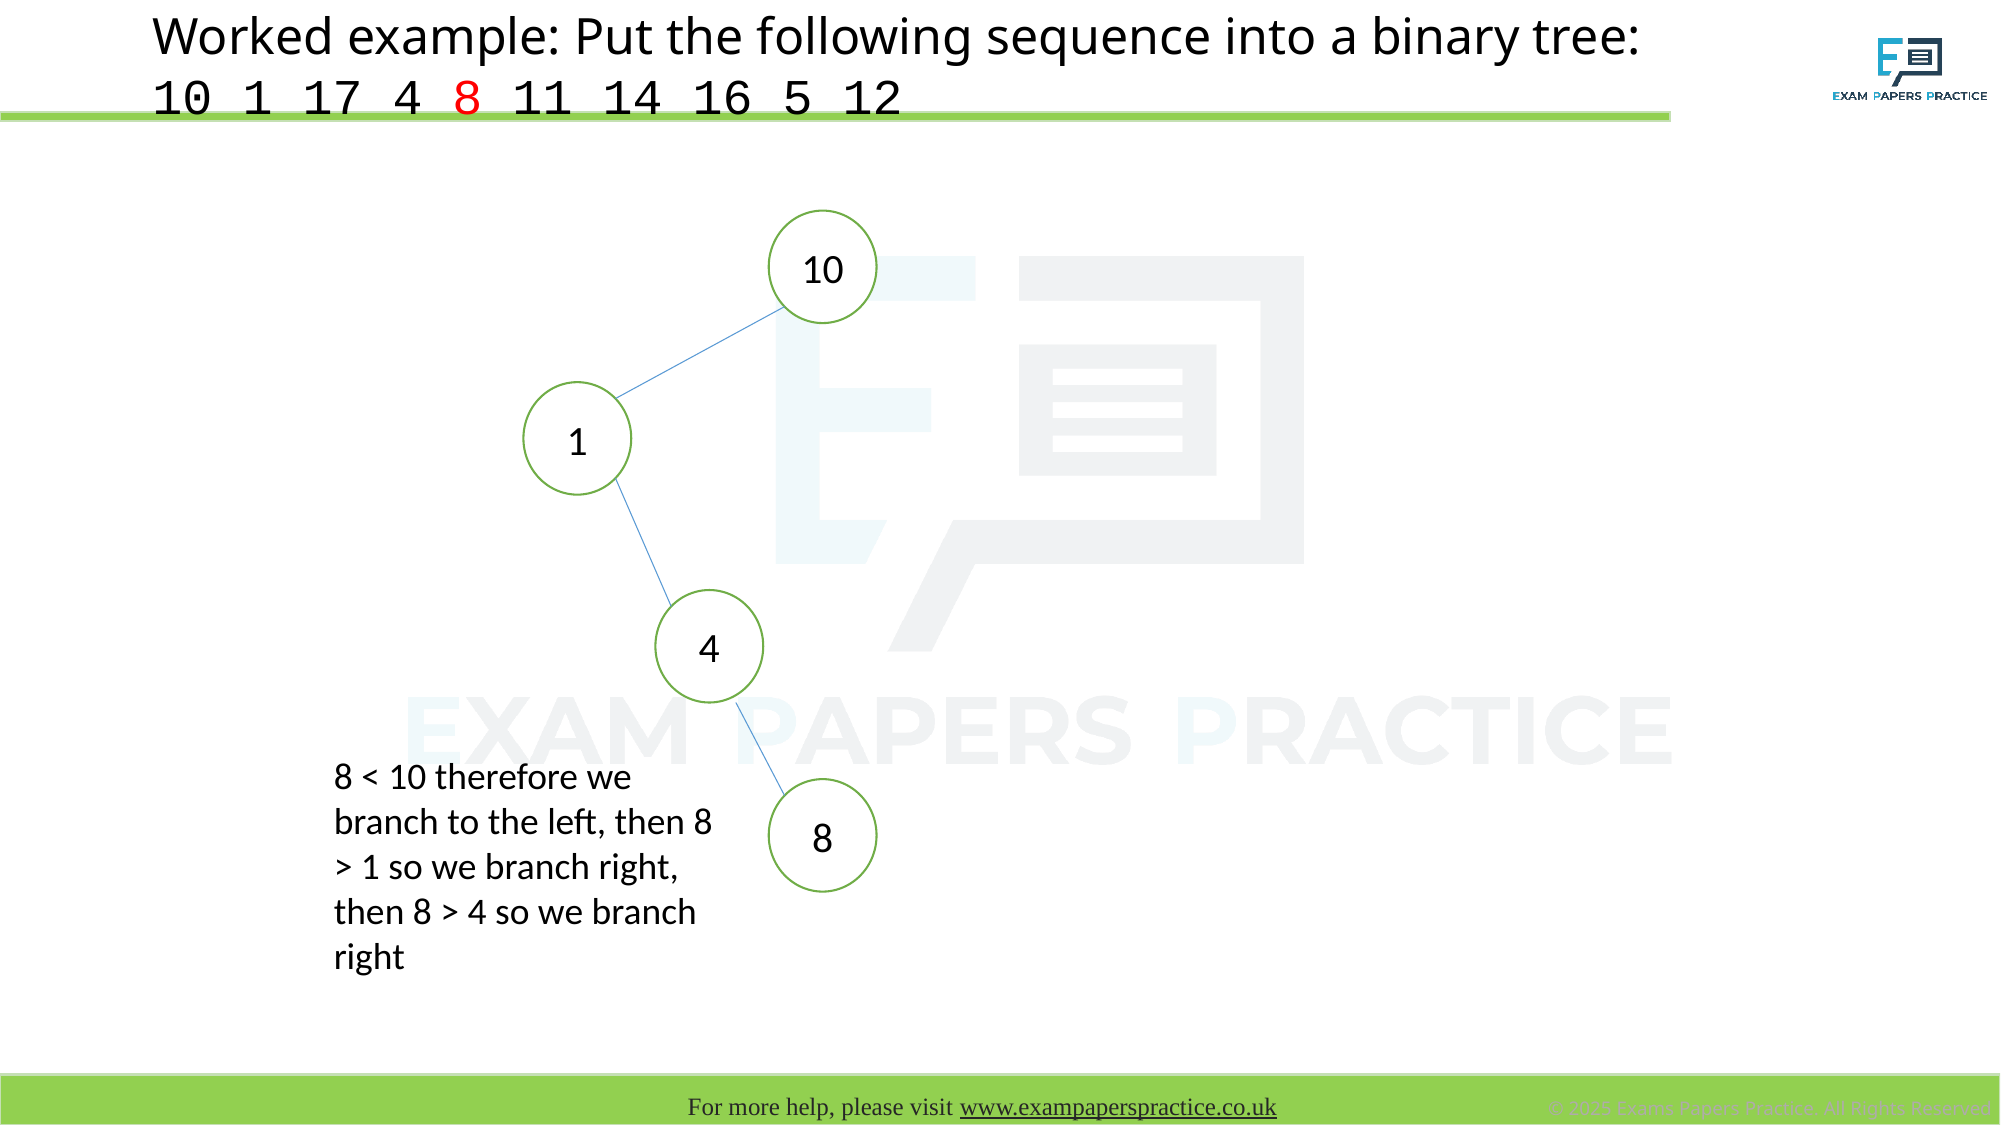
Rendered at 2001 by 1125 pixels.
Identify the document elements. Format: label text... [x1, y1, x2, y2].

text_box 8 [767, 778, 878, 893]
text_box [615, 306, 785, 399]
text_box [735, 702, 785, 796]
text_box 4 [654, 588, 765, 704]
text_box 8 < 10 therefore we branch to the left, then 8 > 1 so we branch right, then 8 > 4 so we branch right [319, 745, 736, 985]
text_box 1 [522, 381, 633, 496]
text_box 10 [767, 209, 878, 325]
title Worked example: Put the following sequence into a binary tree: 10 1 17 4 8 11 14 16 5 12 [137, 59, 1863, 70]
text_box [615, 478, 672, 607]
